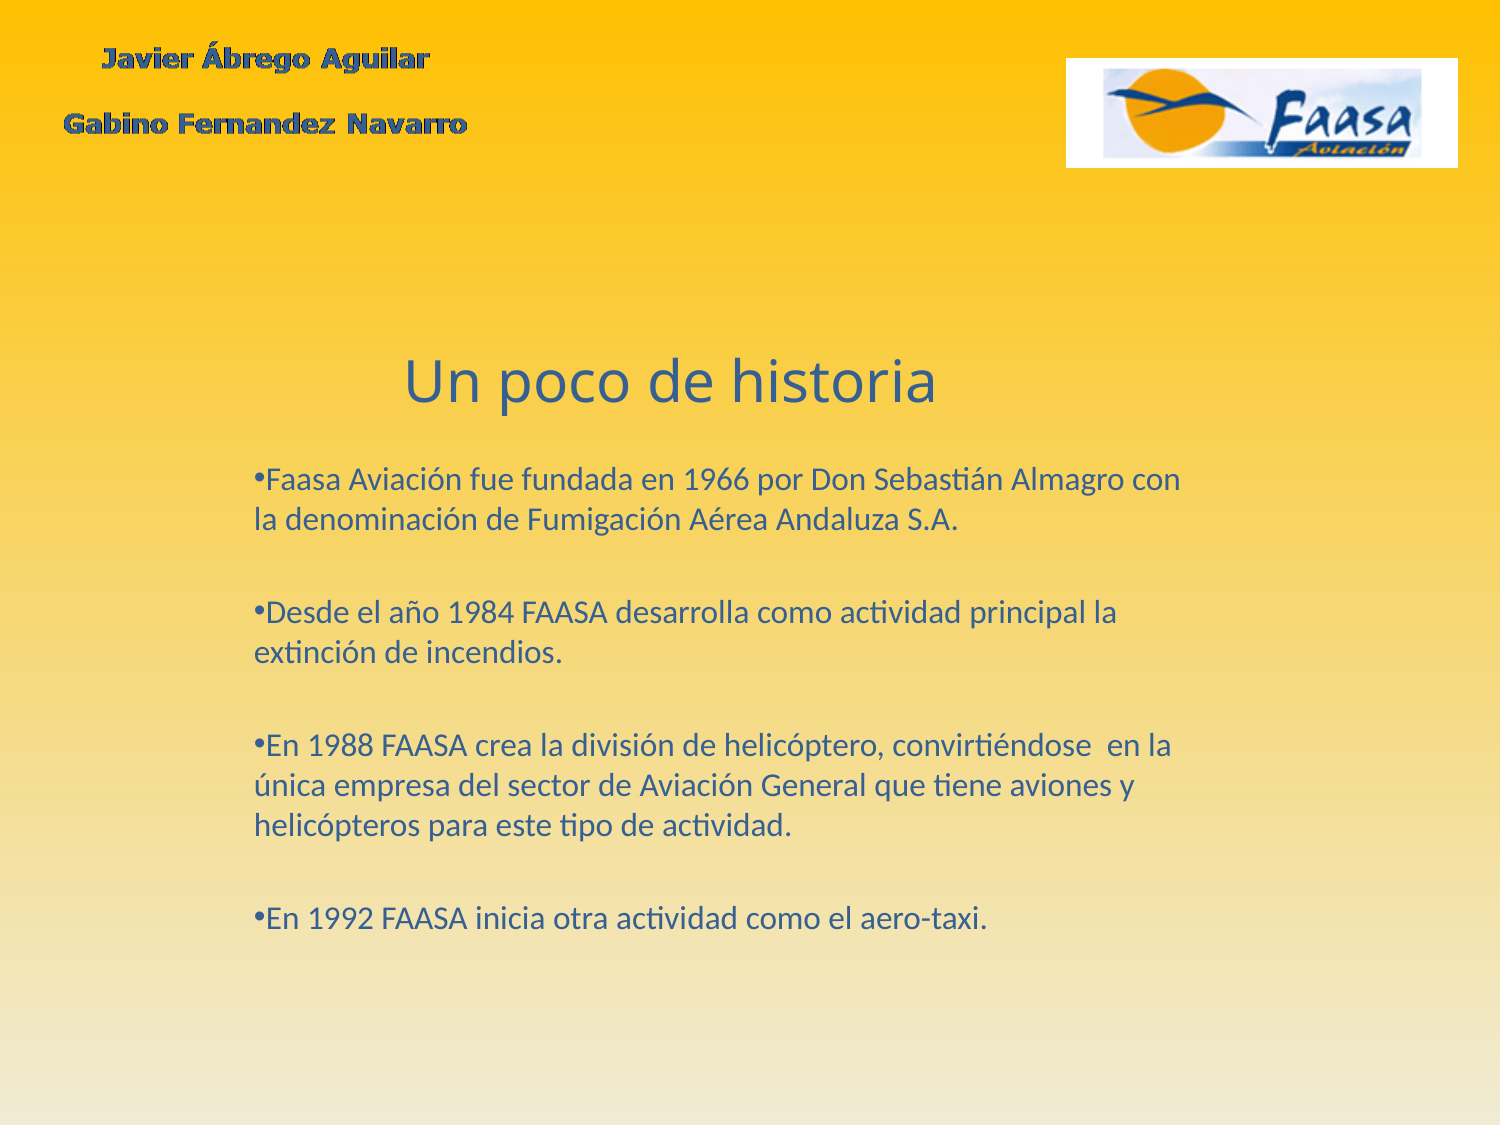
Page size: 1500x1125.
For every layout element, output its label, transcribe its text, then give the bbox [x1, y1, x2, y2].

picture [0, 0, 530, 214]
subtitle Un poco de historia Faasa Aviación fue fundada en 1966 por Don Sebastián Almagro con la denominación de Fumigación Aérea Andaluza S.A. Desde el año 1984 FAASA desarrolla como actividad principal la extinción de incendios. En 1988 FAASA crea la división de helicóptero, convirtiéndose en la única empresa del sector de Aviación General que tiene aviones y helicópteros para este tipo de actividad. En 1992 FAASA inicia otra actividad como el aero-taxi. [164, 328, 1205, 1055]
picture [1066, 58, 1458, 168]
